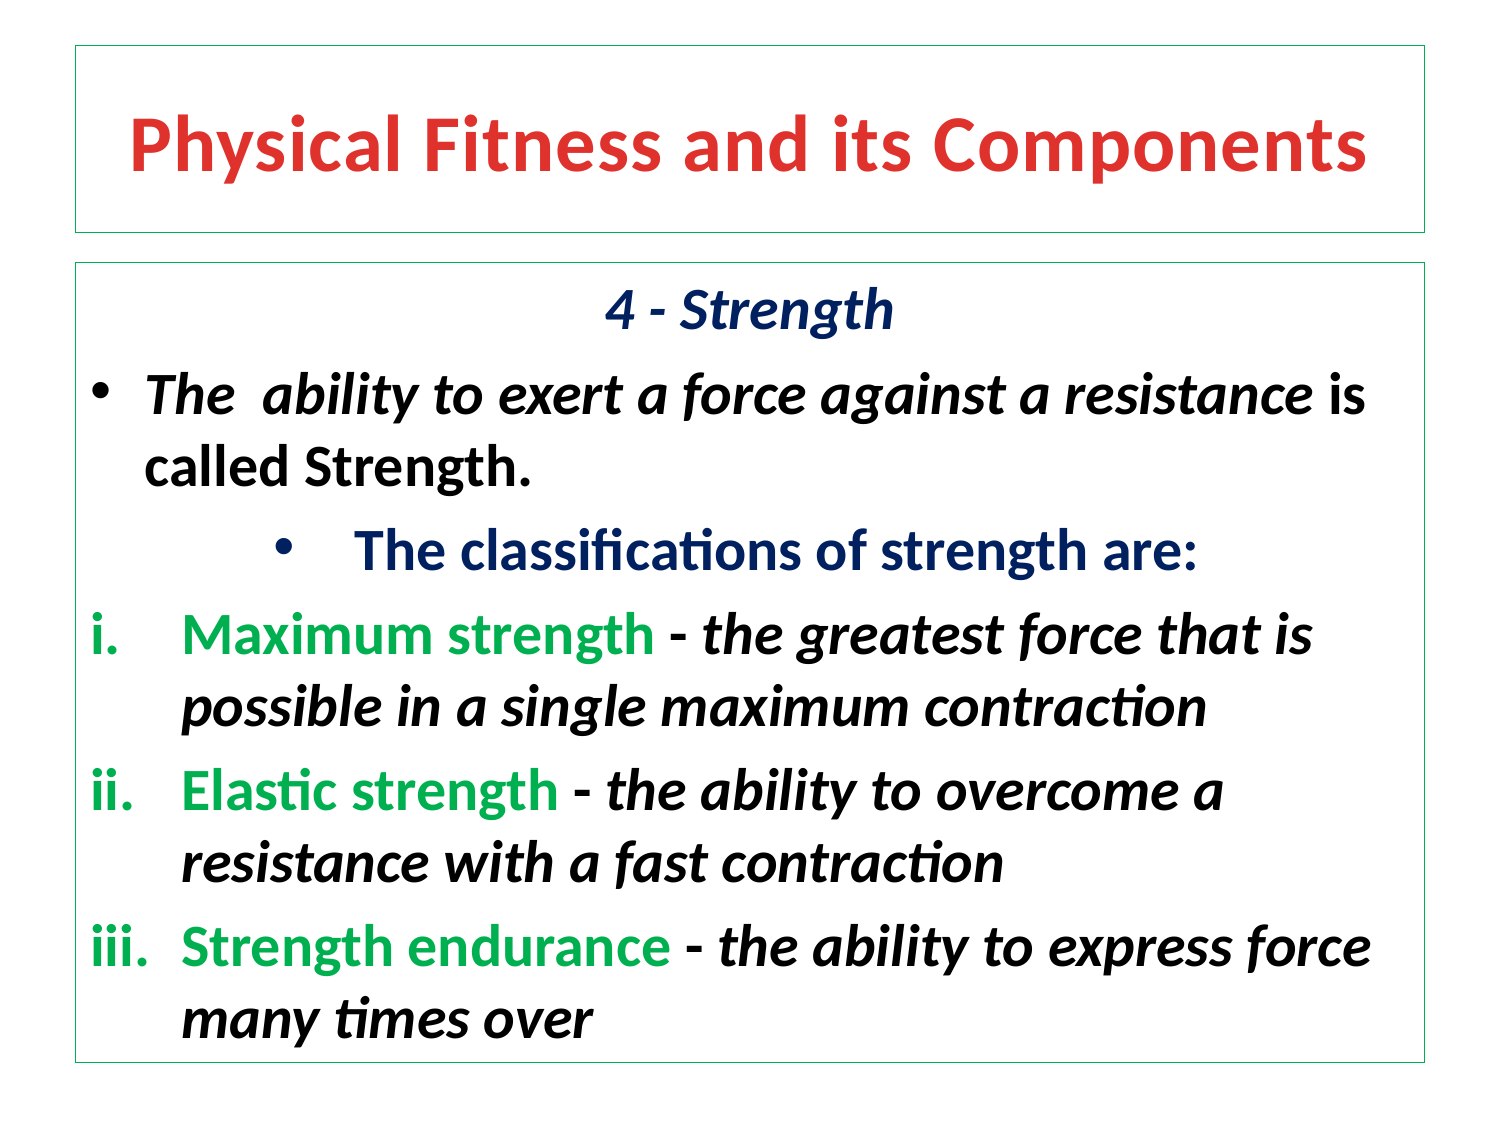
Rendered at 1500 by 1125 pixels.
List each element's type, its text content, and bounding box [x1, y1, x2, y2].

title Physical Fitness and its Components [75, 45, 1425, 233]
list 4 - Strength The ability to exert a force against a resistance is called Strength. The classifications of strength are: Maximum strength - the greatest force that is possible in a single maximum contraction Elastic strength - the ability to overcome a resistance with a fast contraction Strength endurance - the ability to express force many times over [75, 262, 1425, 1063]
